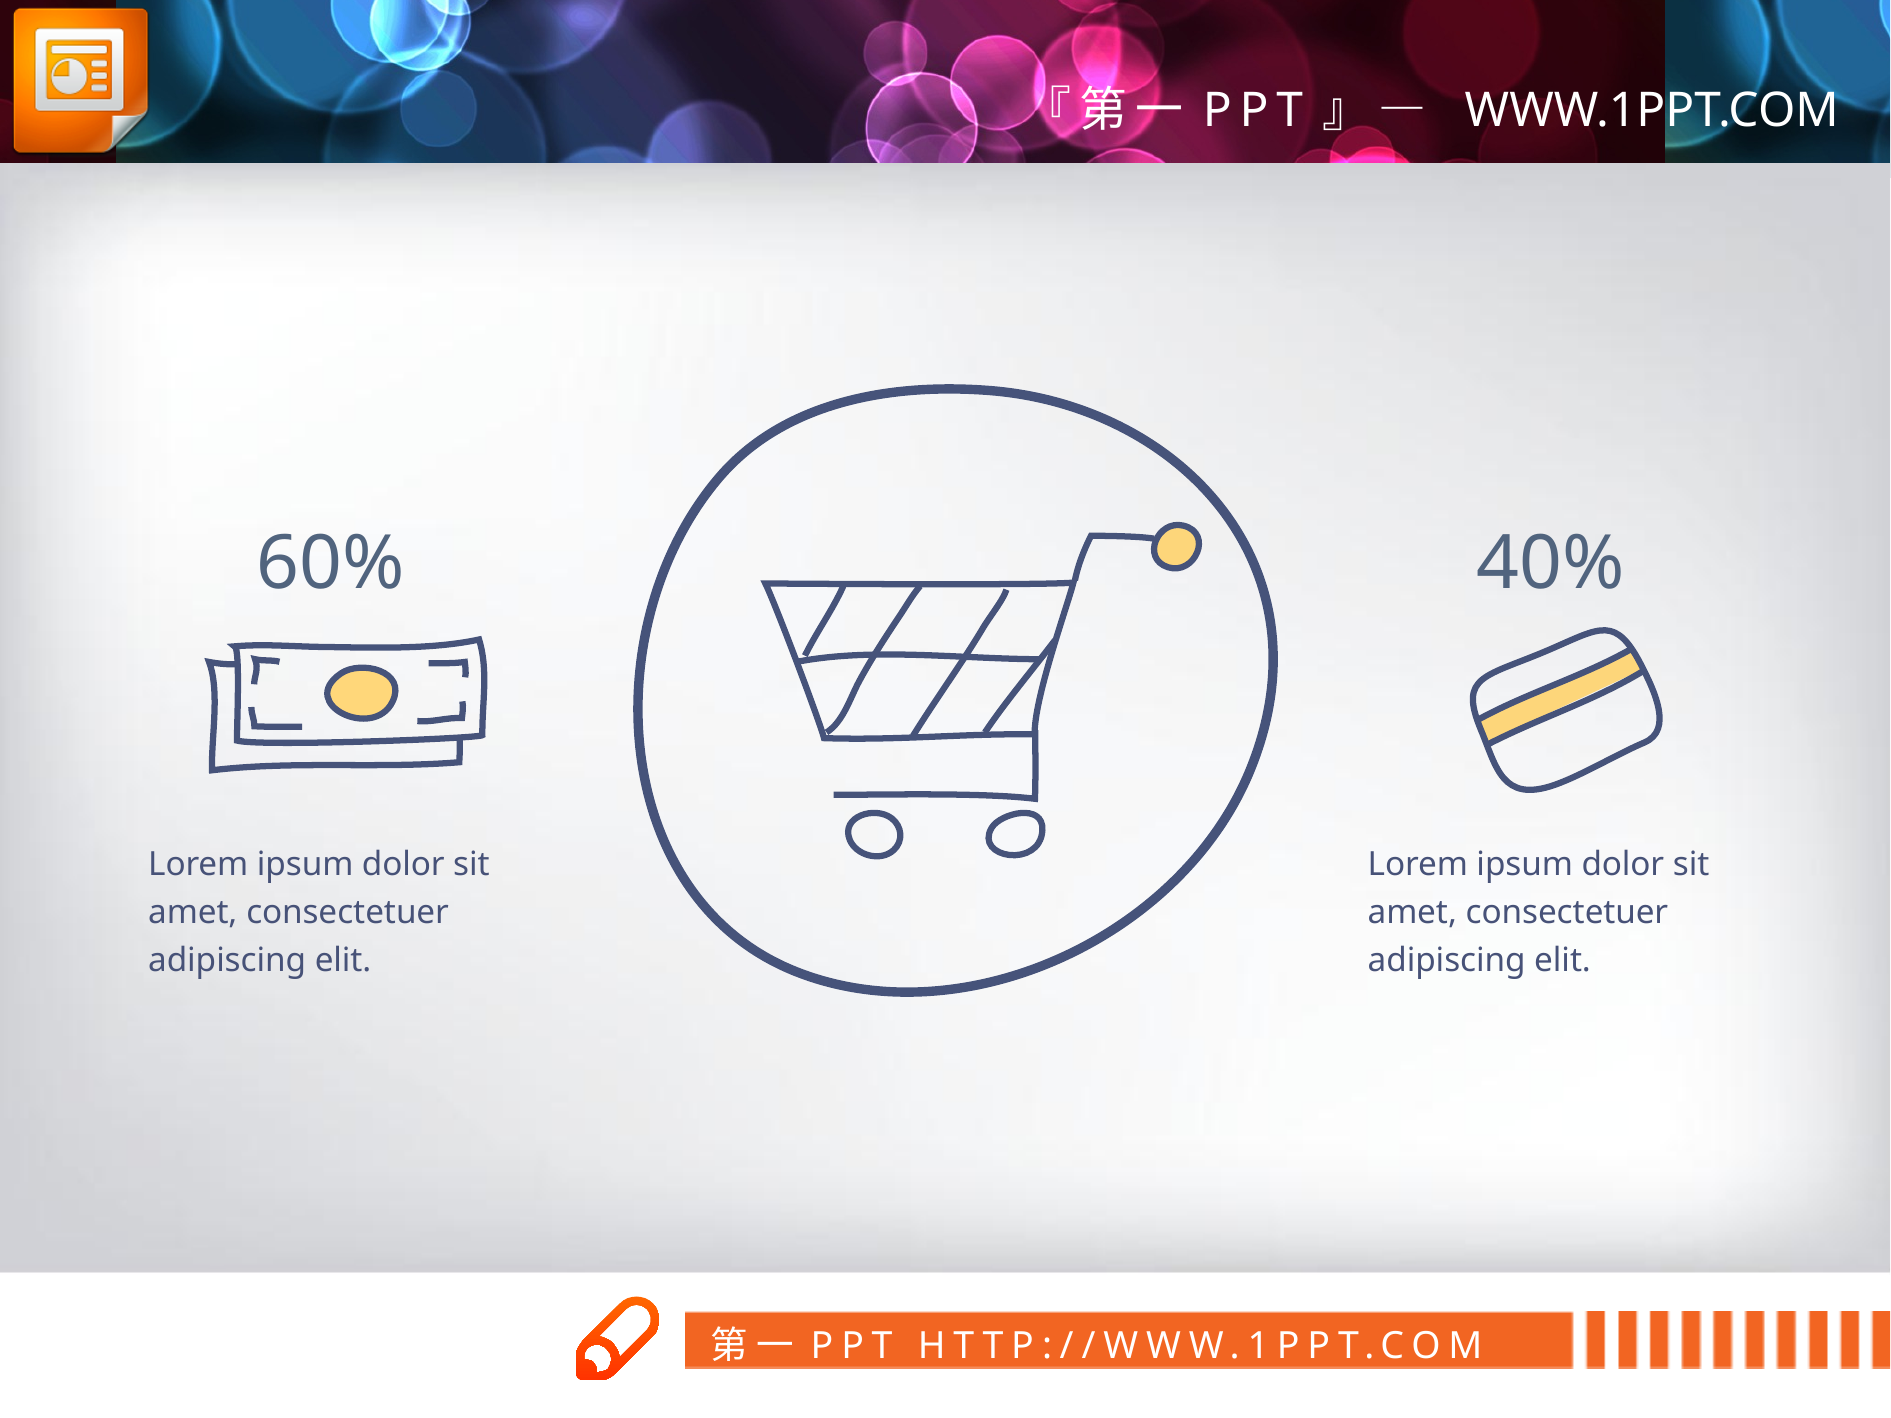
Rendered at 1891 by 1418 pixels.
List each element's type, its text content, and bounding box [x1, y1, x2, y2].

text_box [765, 524, 1200, 857]
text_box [208, 639, 485, 771]
text_box Lorem ipsum dolor sit amet, consectetuer adipiscing elit. [141, 827, 552, 984]
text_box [1472, 629, 1660, 791]
text_box Lorem ipsum dolor sit amet, consectetuer adipiscing elit. [1361, 827, 1772, 984]
picture [685, 1311, 1891, 1369]
text_box 40% [1461, 506, 1640, 611]
picture [0, 0, 1891, 1275]
text_box [637, 388, 1274, 993]
text_box 60% [242, 506, 420, 611]
